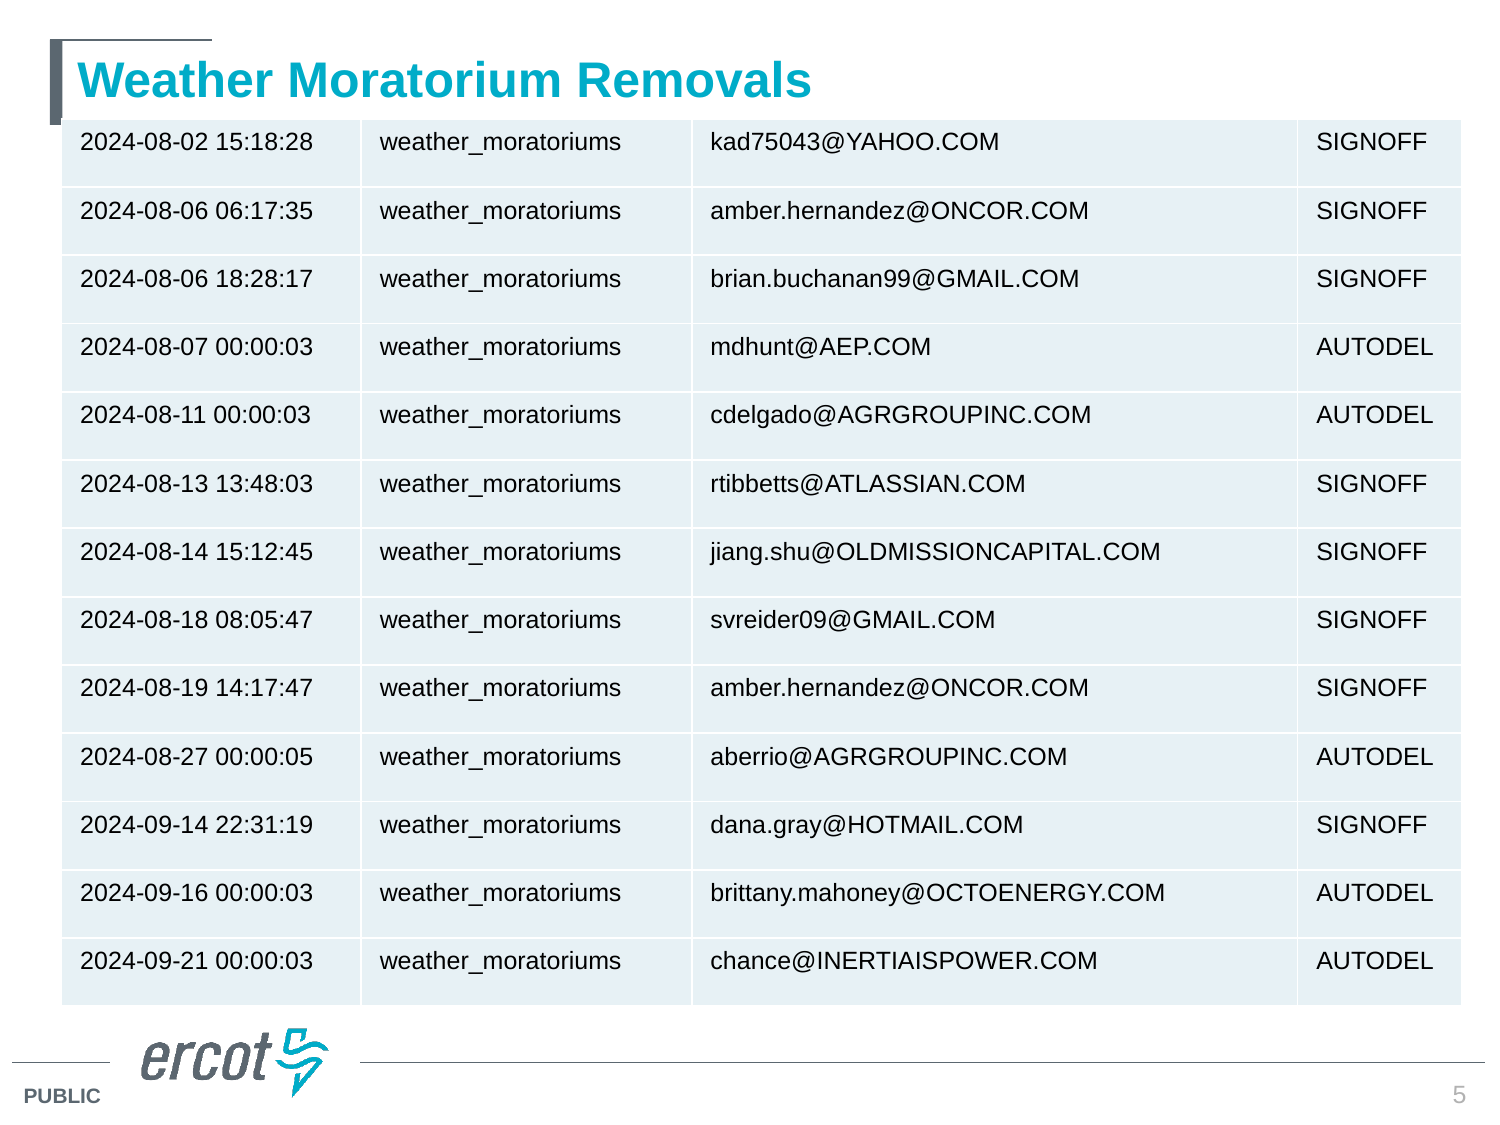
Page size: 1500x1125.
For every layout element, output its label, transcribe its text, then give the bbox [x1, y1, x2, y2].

table_cell SIGNOFF [1298, 802, 1461, 869]
table_cell weather_moratoriums [362, 871, 691, 937]
table_cell AUTODEL [1298, 734, 1461, 801]
title Weather Moratorium Removals [62, 39, 1450, 118]
list [56, 118, 1457, 1050]
table_cell 2024-08-27 00:00:05 [62, 734, 360, 801]
table_cell 2024-09-16 00:00:03 [62, 871, 360, 937]
table_cell svreider09@GMAIL.COM [693, 598, 1297, 664]
table_cell dana.gray@HOTMAIL.COM [693, 802, 1297, 869]
table_cell weather_moratoriums [362, 256, 691, 323]
table_cell weather_moratoriums [362, 666, 691, 732]
table_cell 2024-09-14 22:31:19 [62, 802, 360, 869]
table_cell brittany.mahoney@OCTOENERGY.COM [693, 871, 1297, 937]
table_cell 2024-08-14 15:12:45 [62, 529, 360, 596]
table_cell 2024-08-07 00:00:03 [62, 324, 360, 391]
table_cell SIGNOFF [1298, 666, 1461, 732]
table_cell AUTODEL [1298, 939, 1461, 1005]
table_cell cdelgado@AGRGROUPINC.COM [693, 393, 1297, 459]
table_cell 2024-08-11 00:00:03 [62, 393, 360, 459]
table_cell weather_moratoriums [362, 461, 691, 527]
table_header 2024-08-02 15:18:28 [62, 120, 360, 186]
table_cell weather_moratoriums [362, 802, 691, 869]
table_cell jiang.shu@OLDMISSIONCAPITAL.COM [693, 529, 1297, 596]
table_cell weather_moratoriums [362, 324, 691, 391]
table_cell rtibbetts@ATLASSIAN.COM [693, 461, 1297, 527]
table_cell amber.hernandez@ONCOR.COM [693, 666, 1297, 732]
table_cell brian.buchanan99@GMAIL.COM [693, 256, 1297, 323]
table_cell 2024-08-19 14:17:47 [62, 666, 360, 732]
table_header kad75043@YAHOO.COM [693, 120, 1297, 186]
table_cell SIGNOFF [1298, 256, 1461, 323]
table_cell weather_moratoriums [362, 734, 691, 801]
table_cell 2024-08-06 06:17:35 [62, 188, 360, 254]
table_cell SIGNOFF [1298, 461, 1461, 527]
table_cell AUTODEL [1298, 871, 1461, 937]
table_header weather_moratoriums [362, 120, 691, 186]
table_cell AUTODEL [1298, 393, 1461, 459]
table_cell weather_moratoriums [362, 393, 691, 459]
table_cell aberrio@AGRGROUPINC.COM [693, 734, 1297, 801]
table_cell weather_moratoriums [362, 529, 691, 596]
table_cell SIGNOFF [1298, 188, 1461, 254]
table_cell 2024-09-21 00:00:03 [62, 939, 360, 1005]
picture [137, 1050, 332, 1100]
table_cell SIGNOFF [1298, 598, 1461, 664]
table_cell mdhunt@AEP.COM [693, 324, 1297, 391]
table_header SIGNOFF [1298, 120, 1461, 186]
table_cell 2024-08-18 08:05:47 [62, 598, 360, 664]
table_cell chance@INERTIAISPOWER.COM [693, 939, 1297, 1005]
table_cell AUTODEL [1298, 324, 1461, 391]
table_cell weather_moratoriums [362, 188, 691, 254]
table_cell amber.hernandez@ONCOR.COM [693, 188, 1297, 254]
table_cell SIGNOFF [1298, 529, 1461, 596]
table_cell weather_moratoriums [362, 598, 691, 664]
slide_number 5 [1437, 1076, 1475, 1112]
table_cell weather_moratoriums [362, 939, 691, 1005]
table_cell 2024-08-13 13:48:03 [62, 461, 360, 527]
table_cell 2024-08-06 18:28:17 [62, 256, 360, 323]
